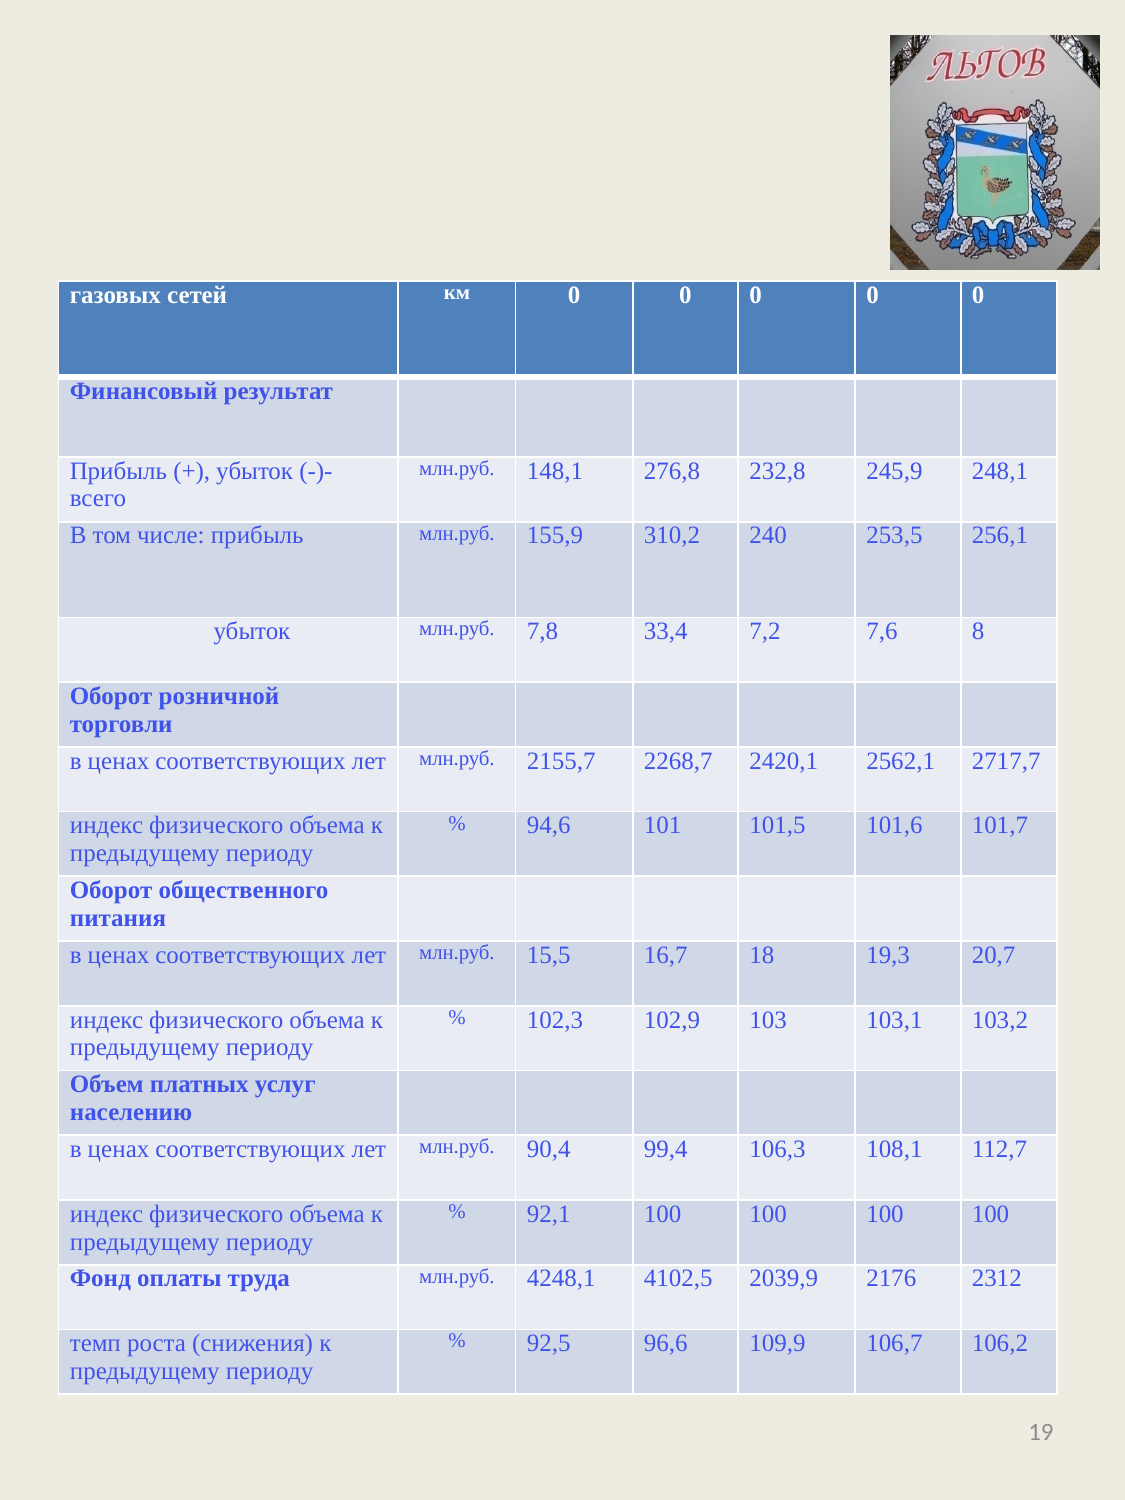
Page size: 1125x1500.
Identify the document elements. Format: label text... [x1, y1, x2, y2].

table_cell индекс физического объема к предыдущему периоду [59, 1007, 397, 1070]
table_cell 101,7 [962, 812, 1056, 875]
table_cell 106,2 [962, 1330, 1056, 1390]
table_cell [962, 1071, 1056, 1134]
table_cell [856, 380, 960, 456]
table_cell [856, 877, 960, 940]
table_cell [399, 1071, 515, 1134]
table_cell 16,7 [634, 942, 737, 1005]
table_cell 99,4 [634, 1136, 737, 1199]
table_cell 108,1 [856, 1136, 960, 1199]
title [117, 246, 1069, 387]
table_cell 106,3 [739, 1136, 854, 1199]
table_cell 103 [739, 1007, 854, 1070]
table_cell [399, 877, 515, 940]
table_header км [399, 282, 515, 374]
table_cell [634, 877, 737, 940]
table_cell 7,2 [739, 618, 854, 681]
table_cell индекс физического объема к предыдущему периоду [59, 1201, 397, 1264]
table_cell % [399, 1201, 515, 1264]
table_cell 2155,7 [516, 748, 632, 811]
table_cell [739, 877, 854, 940]
table_cell 2176 [856, 1266, 960, 1329]
table_header 0 [856, 282, 960, 374]
table_cell млн.руб. [399, 748, 515, 811]
table_cell млн.руб. [399, 1266, 515, 1329]
table_cell [399, 380, 515, 456]
table_cell [856, 1071, 960, 1134]
table_cell в ценах соответствующих лет [59, 1136, 397, 1199]
table_cell 100 [739, 1201, 854, 1264]
table_cell % [399, 1007, 515, 1070]
picture [890, 34, 1100, 270]
table_cell 7,8 [516, 618, 632, 681]
table_cell млн.руб. [399, 1136, 515, 1199]
table_cell 19,3 [856, 942, 960, 1005]
table_cell 256,1 [962, 523, 1056, 617]
table_cell 20,7 [962, 942, 1056, 1005]
table_cell 101 [634, 812, 737, 875]
table_cell [516, 877, 632, 940]
table_cell 248,1 [962, 458, 1056, 521]
table_cell 100 [634, 1201, 737, 1264]
table_cell млн.руб. [399, 458, 515, 521]
table_cell 4248,1 [516, 1266, 632, 1329]
table_cell 15,5 [516, 942, 632, 1005]
table_cell % [399, 812, 515, 875]
table_header 0 [516, 282, 632, 374]
table_cell млн.руб. [399, 523, 515, 617]
table_cell 33,4 [634, 618, 737, 681]
table_cell [634, 1071, 737, 1134]
table_cell 106,7 [856, 1330, 960, 1390]
table_cell 240 [739, 523, 854, 617]
table_cell 101,5 [739, 812, 854, 875]
table_cell [516, 380, 632, 456]
table_cell 276,8 [634, 458, 737, 521]
table_cell 8 [962, 618, 1056, 681]
table_cell 92,1 [516, 1201, 632, 1264]
table_cell Объем платных услуг населению [59, 1071, 397, 1134]
table_cell в ценах соответствующих лет [59, 748, 397, 811]
table_cell 102,3 [516, 1007, 632, 1070]
table_cell убыток [59, 618, 397, 681]
table_cell [739, 1071, 854, 1134]
table_cell 310,2 [634, 523, 737, 617]
table_cell 96,6 [634, 1330, 737, 1393]
table_cell Оборот общественного питания [59, 877, 397, 940]
table_cell 109,9 [739, 1330, 854, 1393]
table_header 0 [962, 282, 1056, 374]
table_cell [516, 1071, 632, 1134]
table_header 0 [739, 282, 854, 374]
table_cell в ценах соответствующих лет [59, 942, 397, 1005]
table_cell 100 [856, 1201, 960, 1264]
table_cell индекс физического объема к предыдущему периоду [59, 812, 397, 875]
table_cell 4102,5 [634, 1266, 737, 1329]
table_cell млн.руб. [399, 942, 515, 1005]
table_cell 155,9 [516, 523, 632, 617]
table_cell [634, 380, 737, 456]
table_cell Оборот розничной торговли [59, 683, 397, 746]
table_cell 92,5 [516, 1330, 632, 1393]
table_cell 253,5 [856, 523, 960, 617]
slide_number 19 [806, 1390, 1069, 1471]
table_cell темп роста (снижения) к предыдущему периоду [59, 1330, 397, 1393]
table_cell 90,4 [516, 1136, 632, 1199]
table_cell [516, 683, 632, 746]
table_cell 2717,7 [962, 748, 1056, 811]
table_cell 94,6 [516, 812, 632, 875]
table_cell [634, 683, 737, 746]
table_cell [739, 380, 854, 456]
table_cell [962, 380, 1056, 456]
table_header газовых сетей [59, 282, 397, 374]
table_cell В том числе: прибыль [59, 523, 397, 617]
table_cell 232,8 [739, 458, 854, 521]
table_cell млн.руб. [399, 618, 515, 681]
table_cell 2268,7 [634, 748, 737, 811]
table_cell [856, 683, 960, 746]
table_cell 2562,1 [856, 748, 960, 811]
table_cell Прибыль (+), убыток (-)-всего [59, 458, 397, 521]
table_cell 2420,1 [739, 748, 854, 811]
table_cell 101,6 [856, 812, 960, 875]
table_cell 100 [962, 1201, 1056, 1264]
table_header 0 [634, 282, 737, 374]
table_cell [962, 683, 1056, 746]
table_cell [399, 683, 515, 746]
table_cell 148,1 [516, 458, 632, 521]
table_cell 102,9 [634, 1007, 737, 1070]
table_cell 245,9 [856, 458, 960, 521]
table_cell 112,7 [962, 1136, 1056, 1199]
table_cell 18 [739, 942, 854, 1005]
table_cell % [399, 1330, 515, 1393]
table_cell Фонд оплаты труда [59, 1266, 397, 1329]
table_cell 103,2 [962, 1007, 1056, 1070]
table_cell 103,1 [856, 1007, 960, 1070]
table_cell 2312 [962, 1266, 1056, 1329]
table_cell [739, 683, 854, 746]
table_cell [962, 877, 1056, 940]
table_cell Финансовый результат [59, 380, 397, 456]
table_cell 7,6 [856, 618, 960, 681]
table_cell 2039,9 [739, 1266, 854, 1329]
